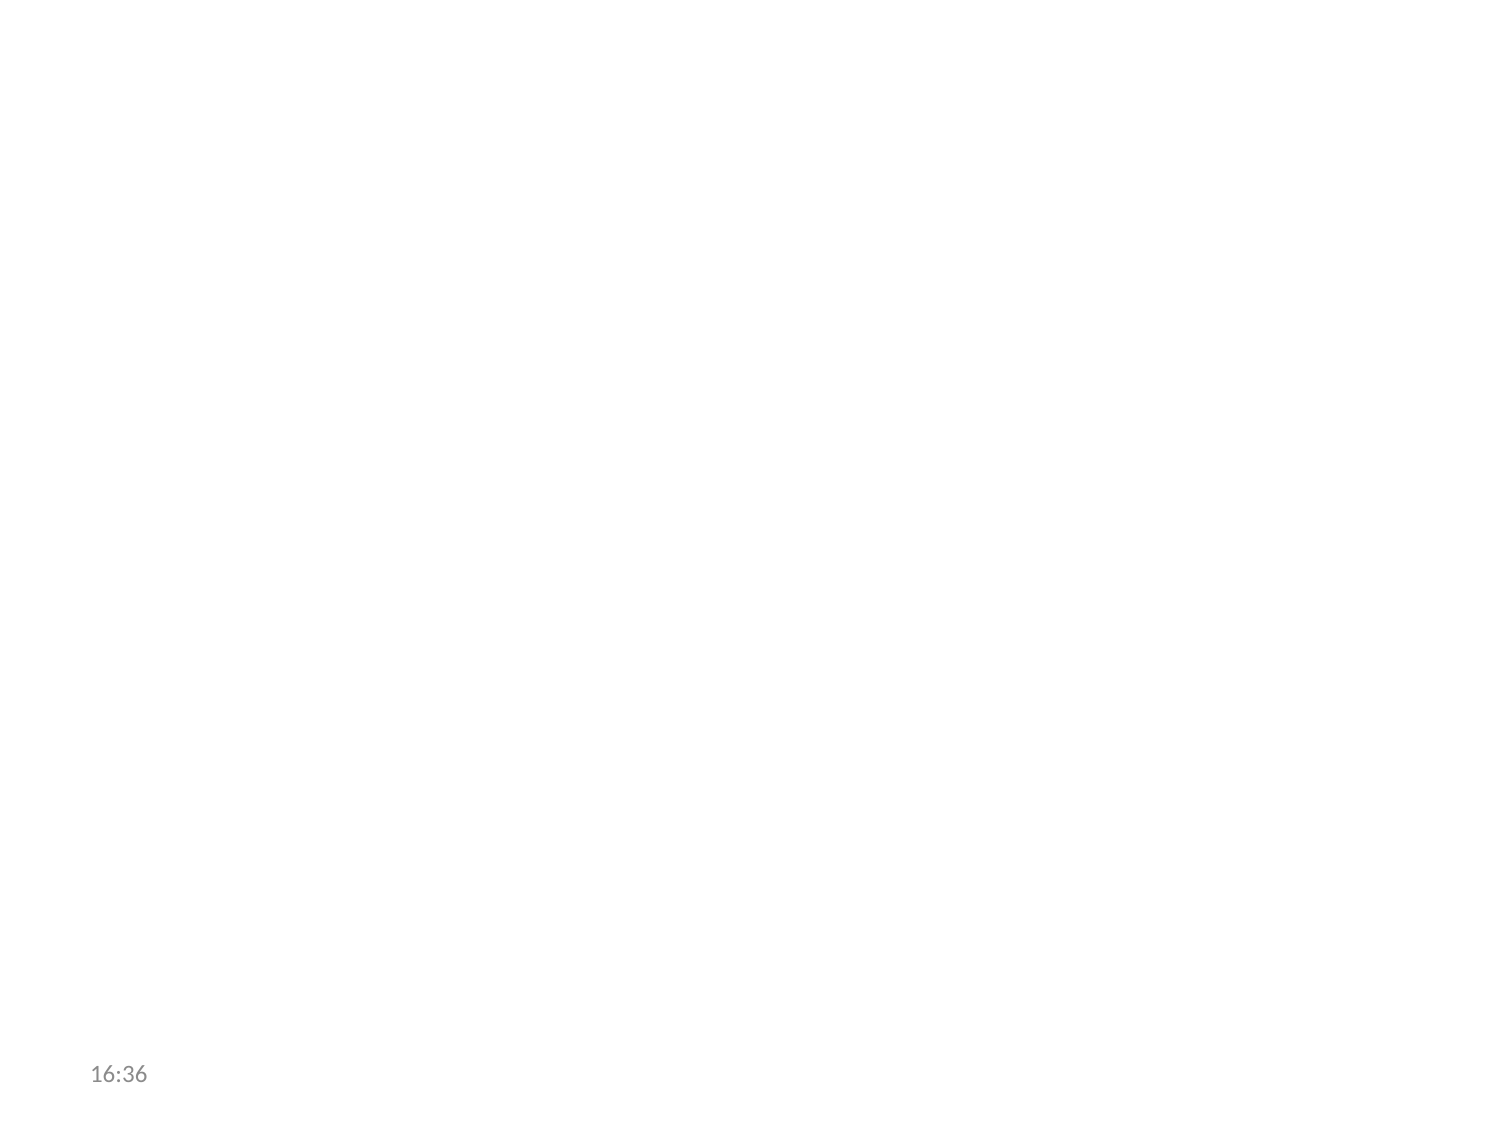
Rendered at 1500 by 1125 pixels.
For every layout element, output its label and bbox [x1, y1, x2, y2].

slide_number [75, 1042, 425, 1103]
